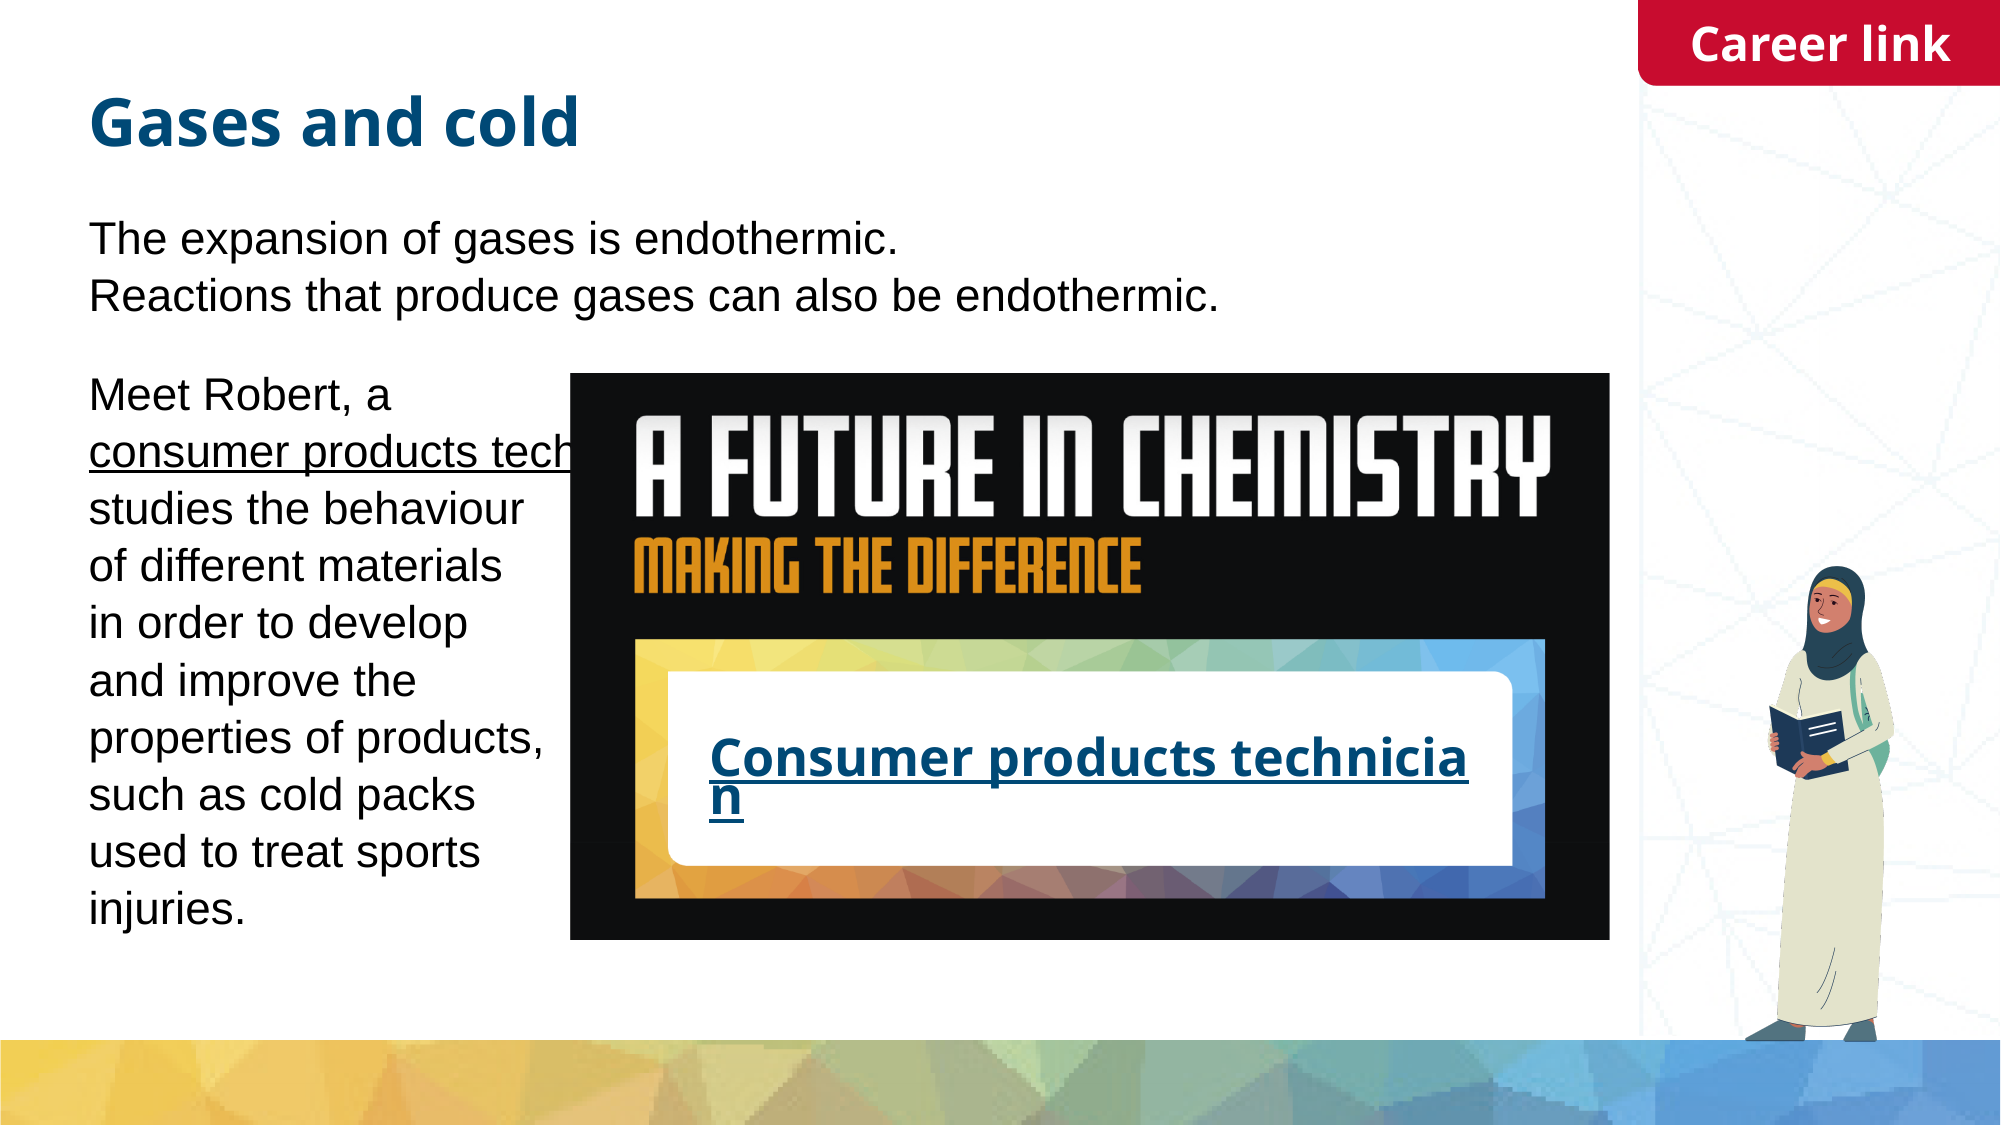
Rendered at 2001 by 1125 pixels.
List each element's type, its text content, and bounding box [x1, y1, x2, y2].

title Gases and cold [88, 88, 1565, 161]
picture [570, 373, 1610, 940]
picture [0, 0, 2001, 1125]
list The expansion of gases is endothermic. Reactions that produce gases can also be endothermic. Meet Robert, a consumer products technician, who studies the behaviour of different materials in order to develop and improve the properties of products, such as cold packs used to treat sports injuries. [88, 206, 1565, 1008]
